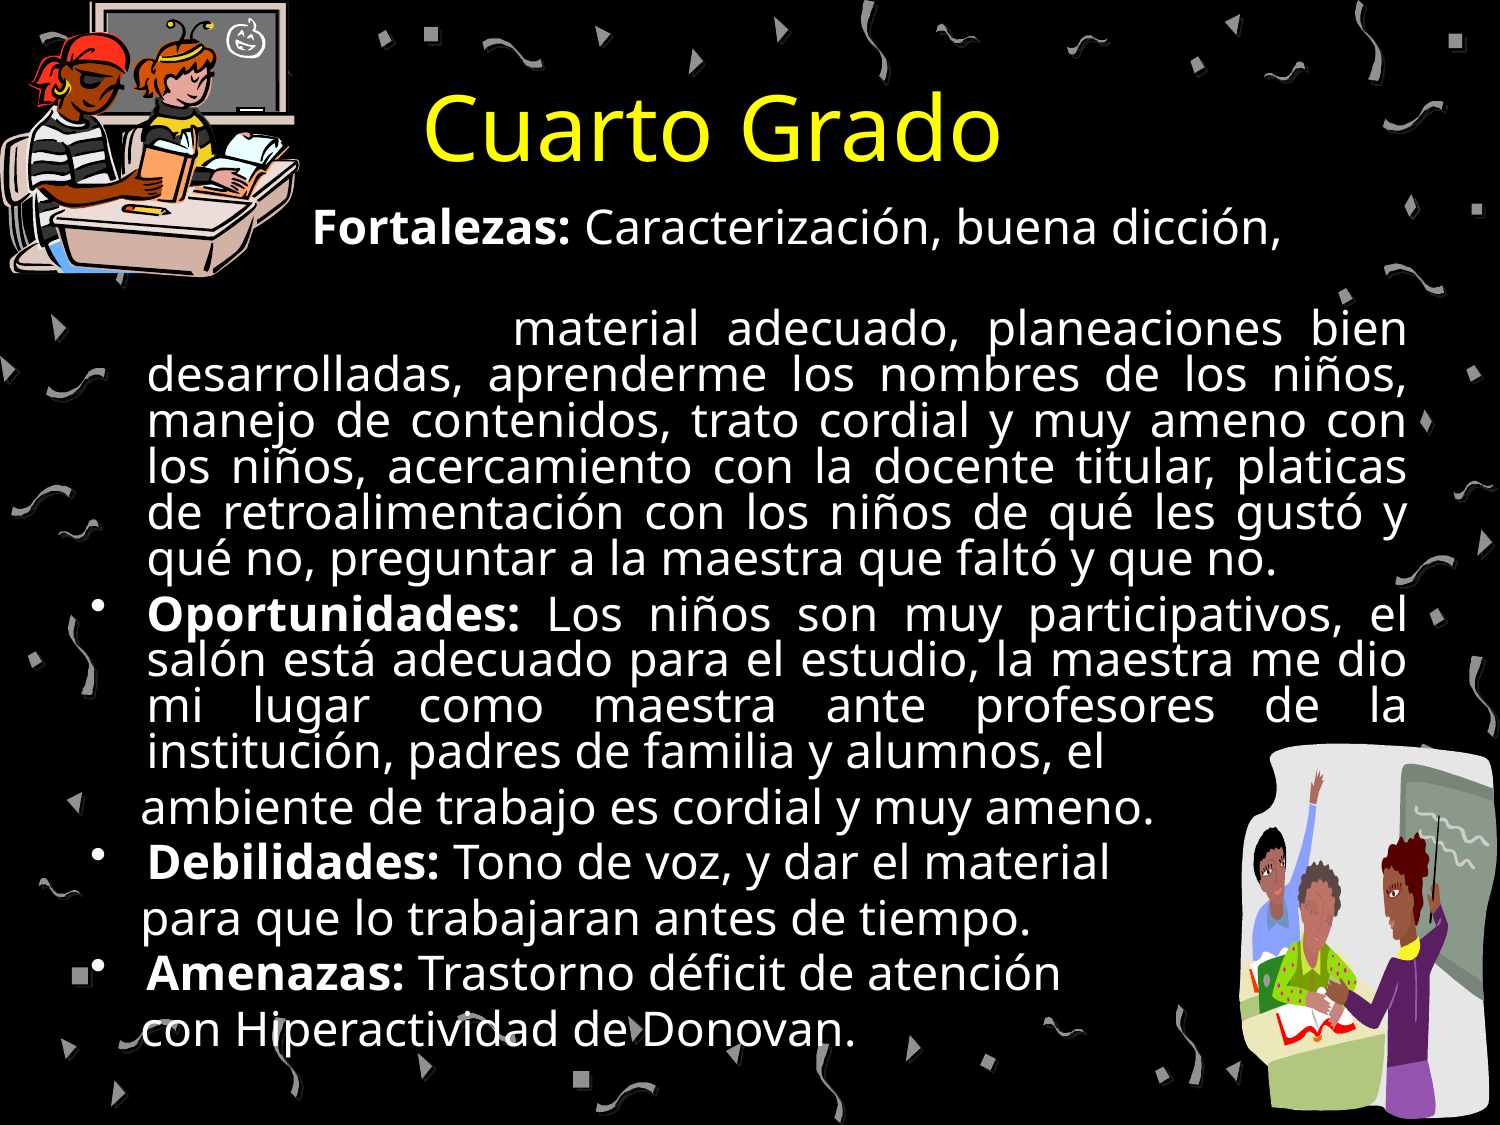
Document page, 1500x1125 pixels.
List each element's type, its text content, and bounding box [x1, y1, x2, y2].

title Cuarto Grado [304, 49, 1363, 199]
list Fortalezas: Caracterización, buena dicción, material adecuado, planeaciones bien desarrolladas, aprenderme los nombres de los niños, manejo de contenidos, trato cordial y muy ameno con los niños, acercamiento con la docente titular, platicas de retroalimentación con los niños de qué les gustó y qué no, preguntar a la maestra que faltó y que no. Oportunidades: Los niños son muy participativos, el salón está adecuado para el estudio, la maestra me dio mi lugar como maestra ante profesores de la institución, padres de familia y alumnos, el ambiente de trabajo es cordial y muy ameno. Debilidades: Tono de voz, y dar el material para que lo trabajaran antes de tiempo. Amenazas: Trastorno déficit de atención con Hiperactividad de Donovan. [74, 199, 1426, 1125]
picture [0, 0, 301, 278]
picture [1235, 737, 1500, 1125]
